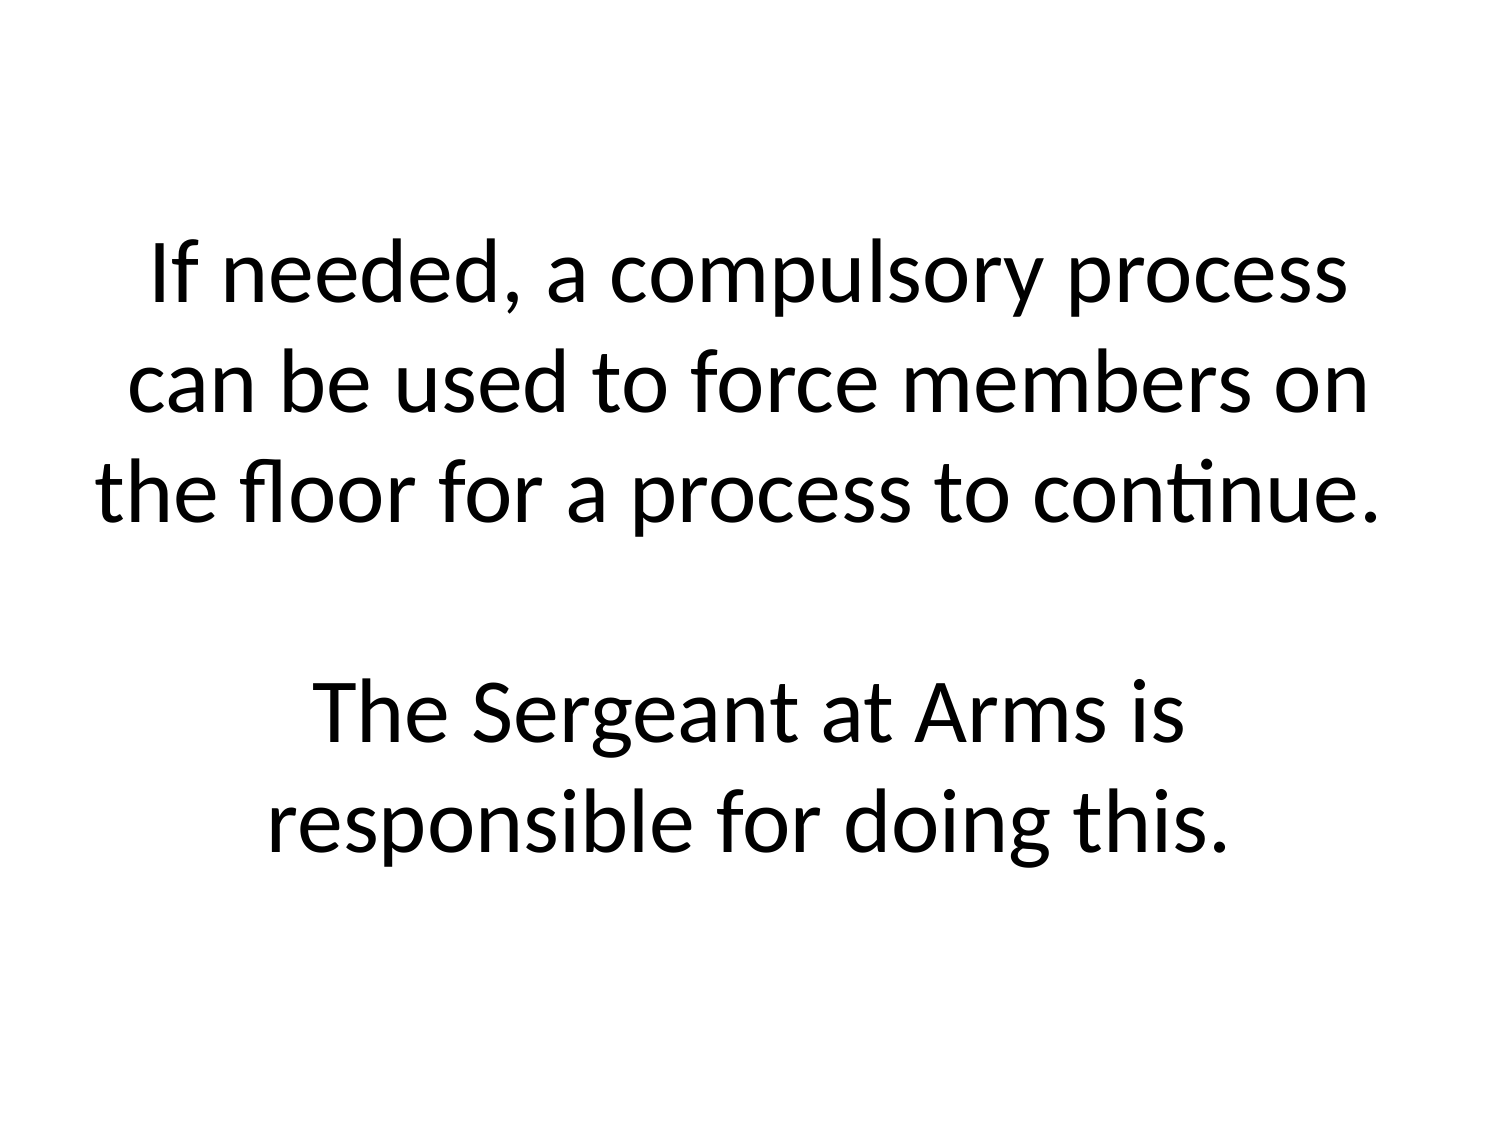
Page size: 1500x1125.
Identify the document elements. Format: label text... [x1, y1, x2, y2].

title If needed, a compulsory process can be used to force members on the floor for a process to continue. The Sergeant at Arms is responsible for doing this. [74, 44, 1426, 1038]
